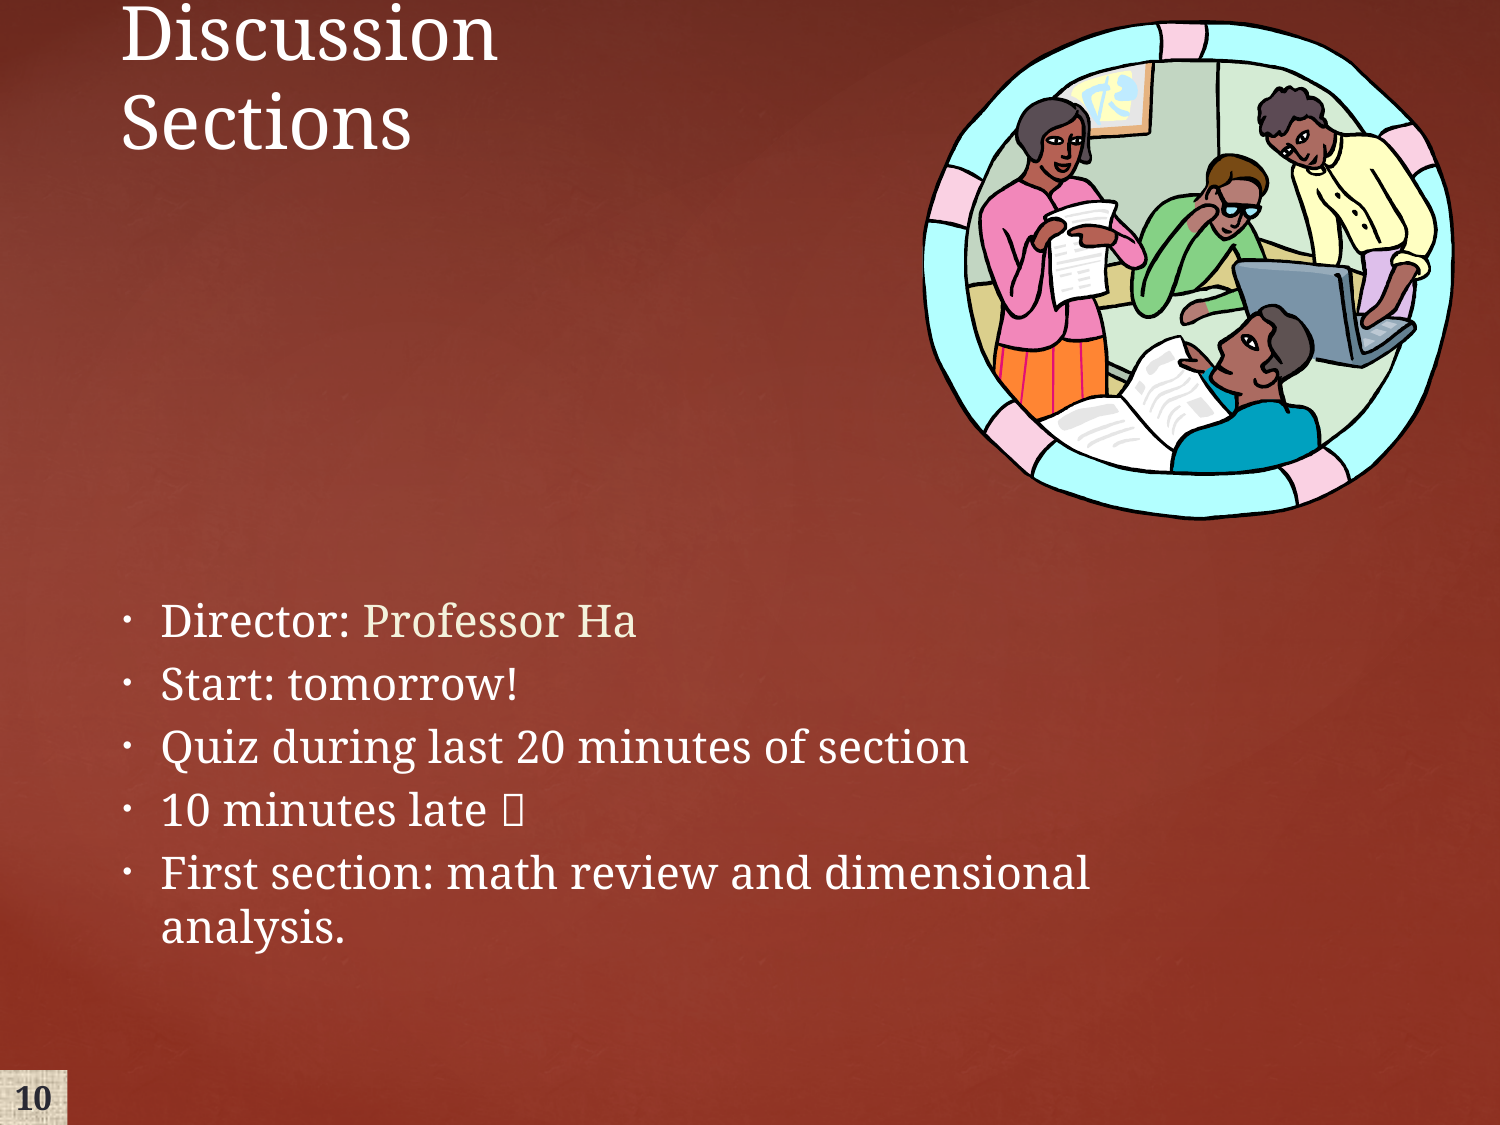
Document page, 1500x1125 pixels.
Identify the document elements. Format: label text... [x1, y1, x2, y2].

title Discussion Sections [105, 67, 813, 173]
text_box 10 [0, 1070, 68, 1125]
list Director: Professor Ha Start: tomorrow! Quiz during last 20 minutes of section 10 minutes late  First section: math review and dimensional analysis. [105, 585, 1280, 960]
picture [921, 14, 1461, 527]
